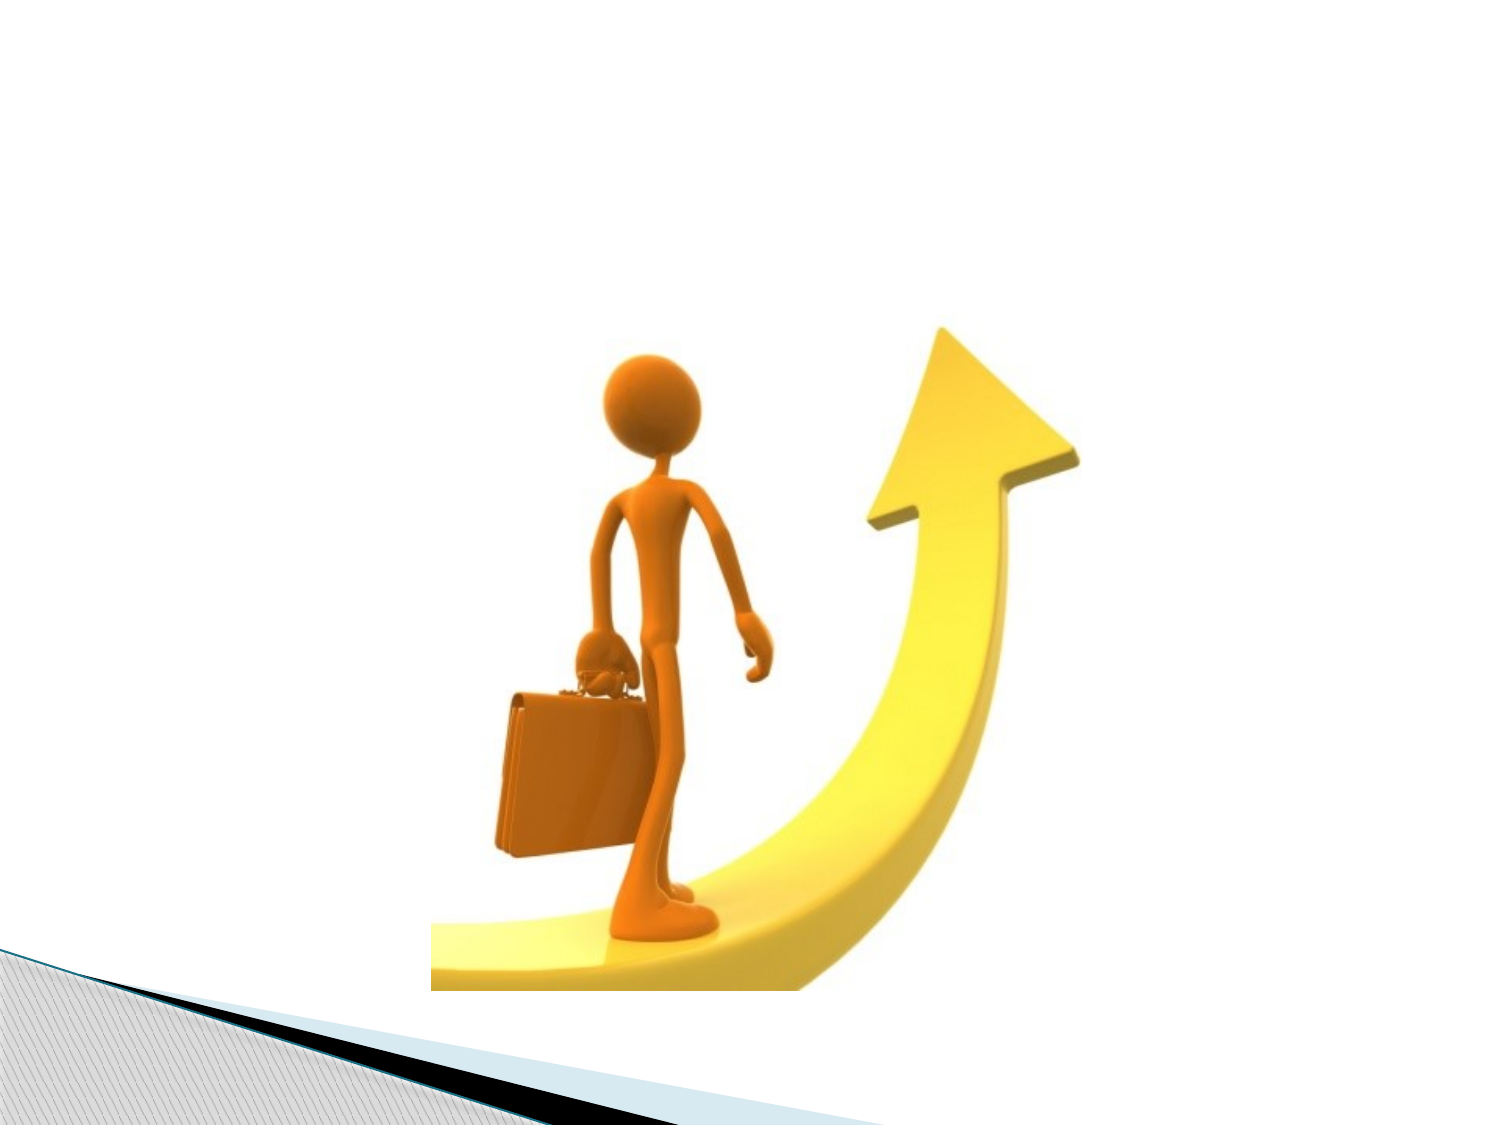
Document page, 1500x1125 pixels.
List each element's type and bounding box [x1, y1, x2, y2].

picture [430, 314, 1108, 992]
